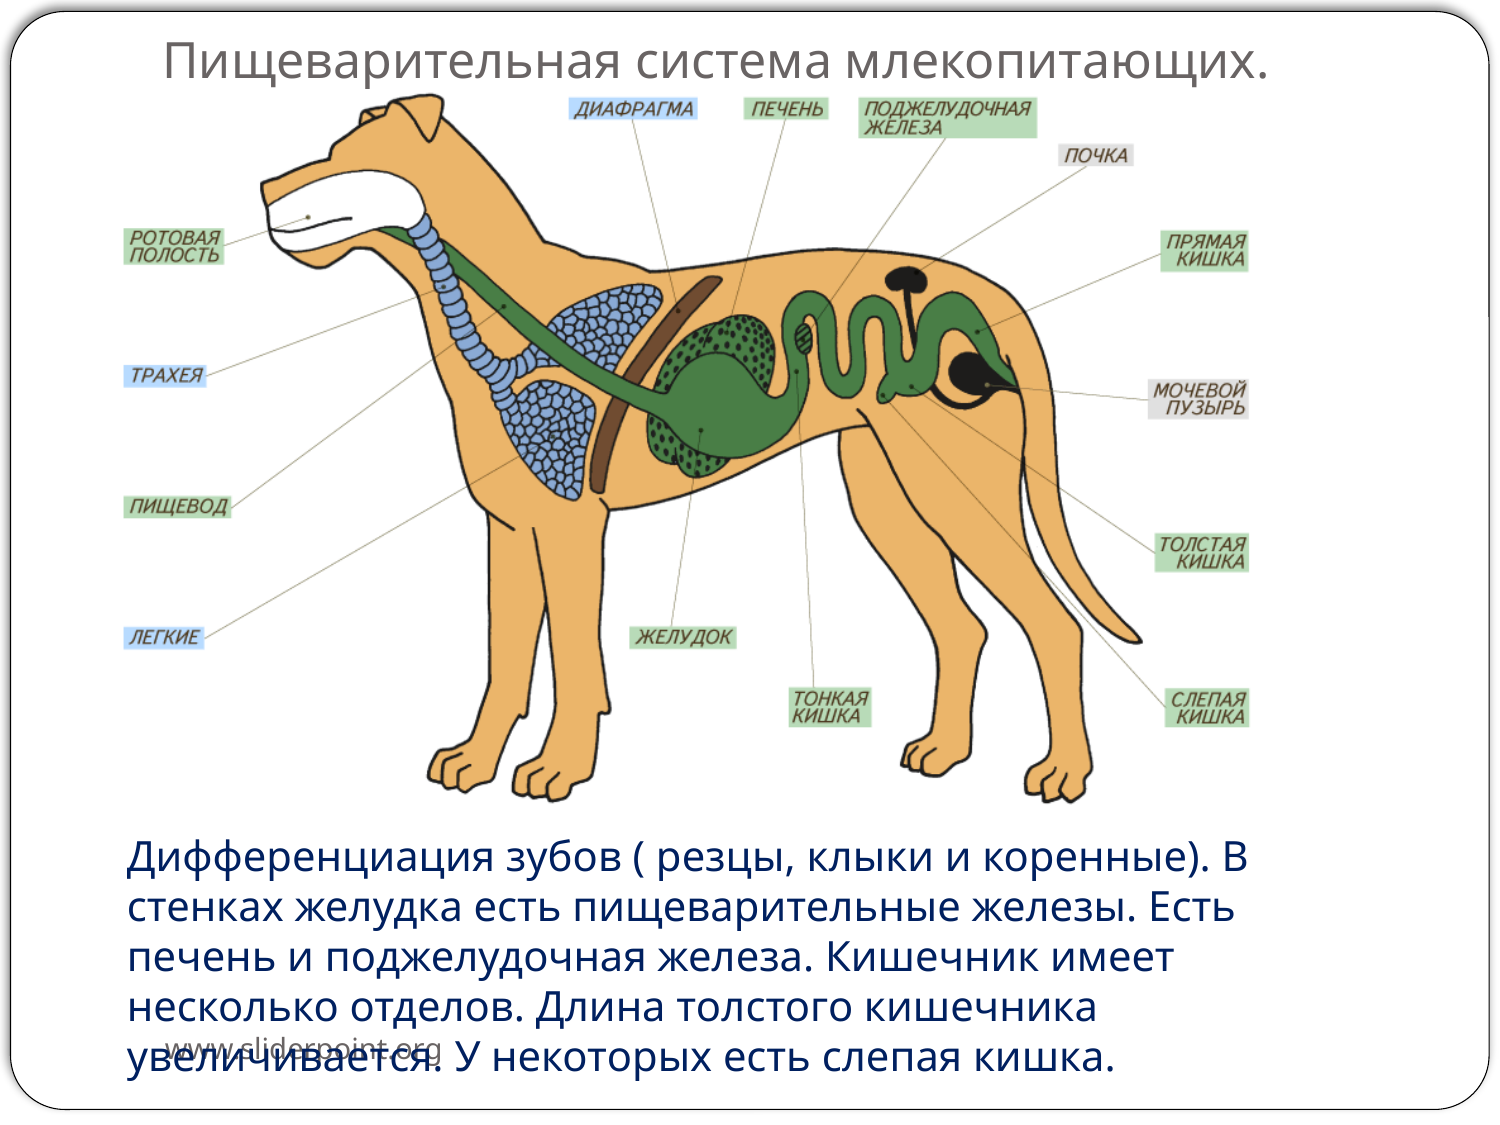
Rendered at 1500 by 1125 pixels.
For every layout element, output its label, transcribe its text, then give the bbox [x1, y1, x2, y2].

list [106, 89, 1259, 811]
title Пищеварительная система млекопитающих. [147, 0, 1373, 104]
footer www.sliderpoint.org [150, 1012, 800, 1088]
text_box Дифференциация зубов ( резцы, клыки и коренные). В стенках желудка есть пищеварительные железы. Есть печень и поджелудочная железа. Кишечник имеет несколько отделов. Длина толстого кишечника увеличивается. У некоторых есть слепая кишка. [112, 822, 1400, 1088]
